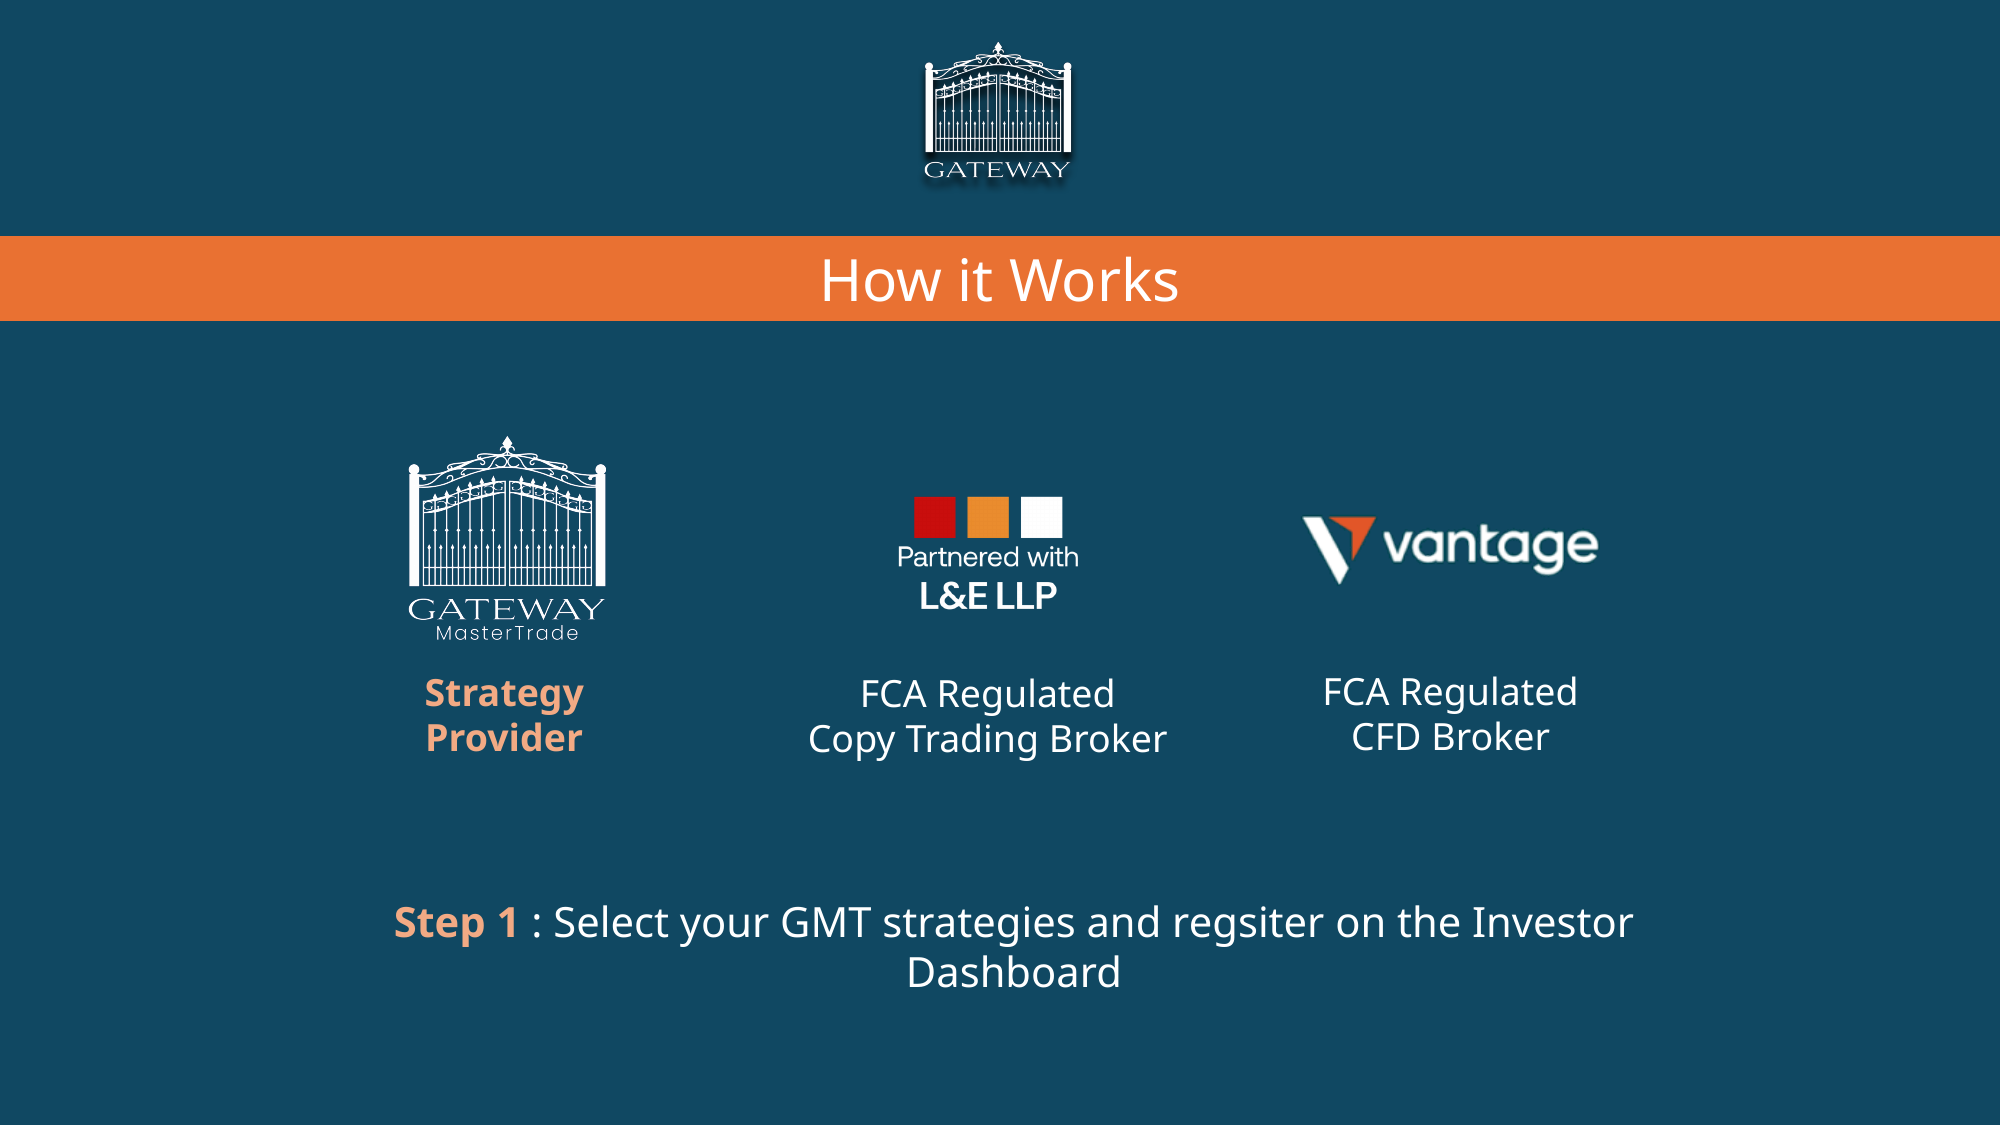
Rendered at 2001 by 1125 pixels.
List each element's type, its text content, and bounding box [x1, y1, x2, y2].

picture [910, 31, 1090, 186]
picture [401, 432, 614, 645]
text_box How it Works [0, 236, 2000, 321]
text_box FCA Regulated Copy Trading Broker [793, 662, 1183, 767]
picture [1287, 462, 1614, 630]
text_box FCA Regulated CFD Broker [1307, 660, 1594, 766]
picture [873, 478, 1103, 647]
text_box Step 1 : Select your GMT strategies and regsiter on the Investor Dashboard [327, 888, 1701, 1004]
text_box Strategy Provider [409, 662, 599, 767]
